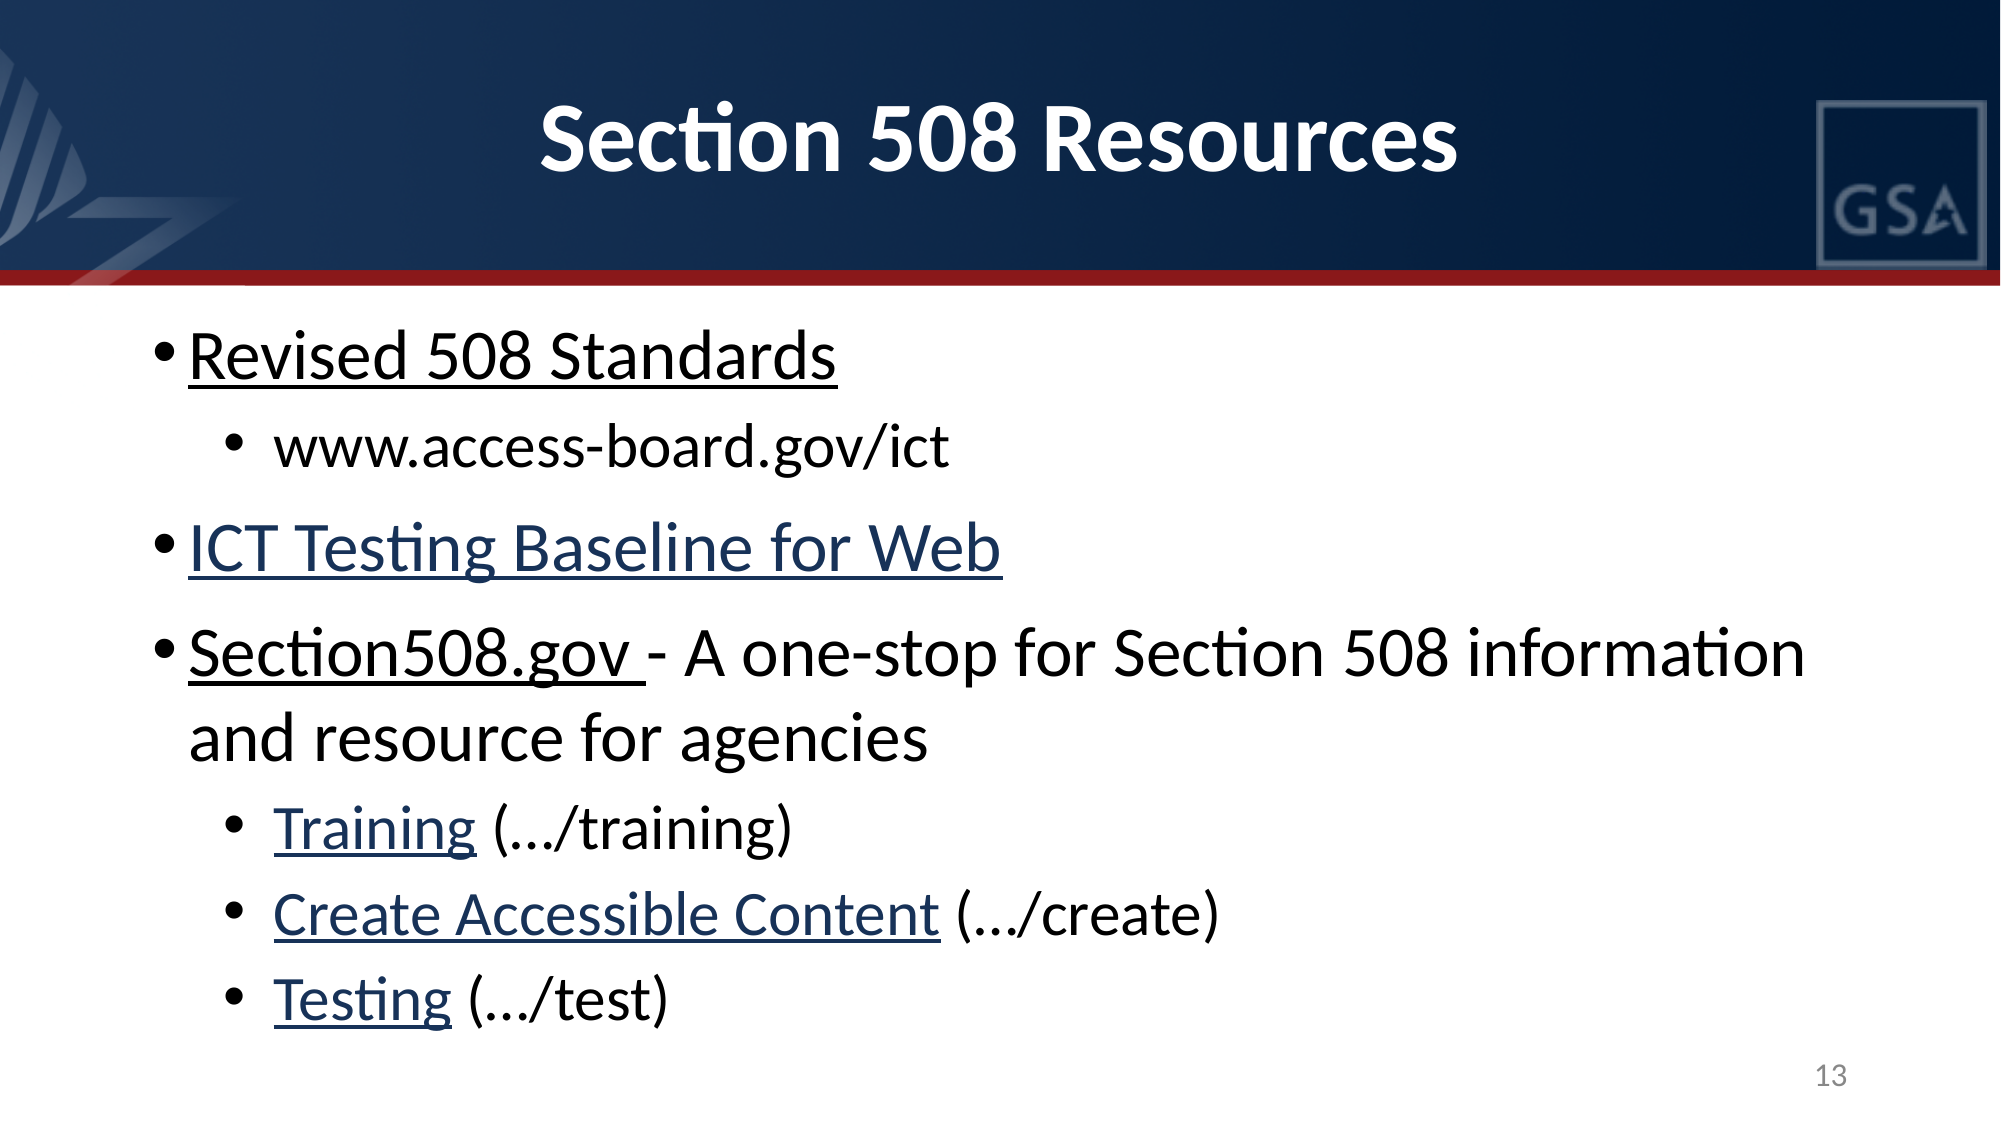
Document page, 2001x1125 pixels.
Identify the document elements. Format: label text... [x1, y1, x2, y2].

picture [0, 0, 2001, 1125]
title Section 508 Resources [137, 30, 1863, 249]
list Revised 508 Standards www.access-board.gov/ict ICT Testing Baseline for Web Section508.gov - A one-stop for Section 508 information and resource for agencies Training (…/training) Create Accessible Content (…/create) Testing (…/test) [137, 299, 1863, 1043]
slide_number 13 [1412, 1042, 1863, 1103]
